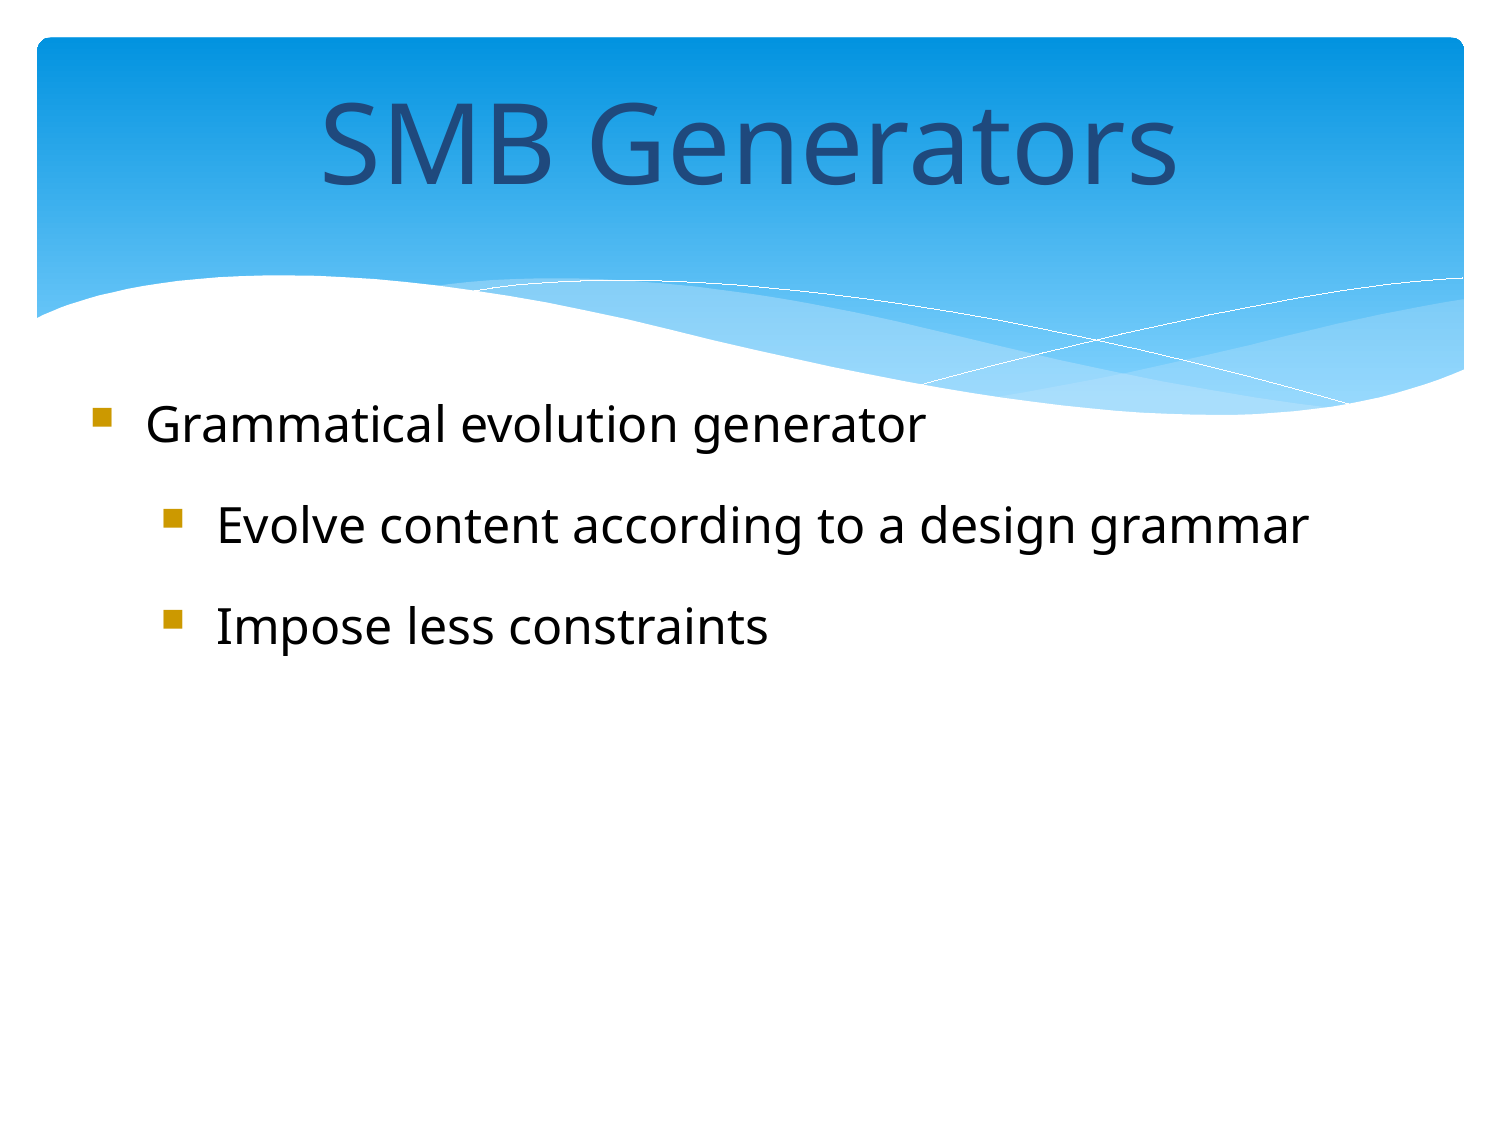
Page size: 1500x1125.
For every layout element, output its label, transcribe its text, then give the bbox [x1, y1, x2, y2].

title SMB Generators [75, 45, 1425, 233]
text_box Grammatical evolution generator Evolve content according to a design grammar Impose less constraints [74, 283, 1425, 1027]
